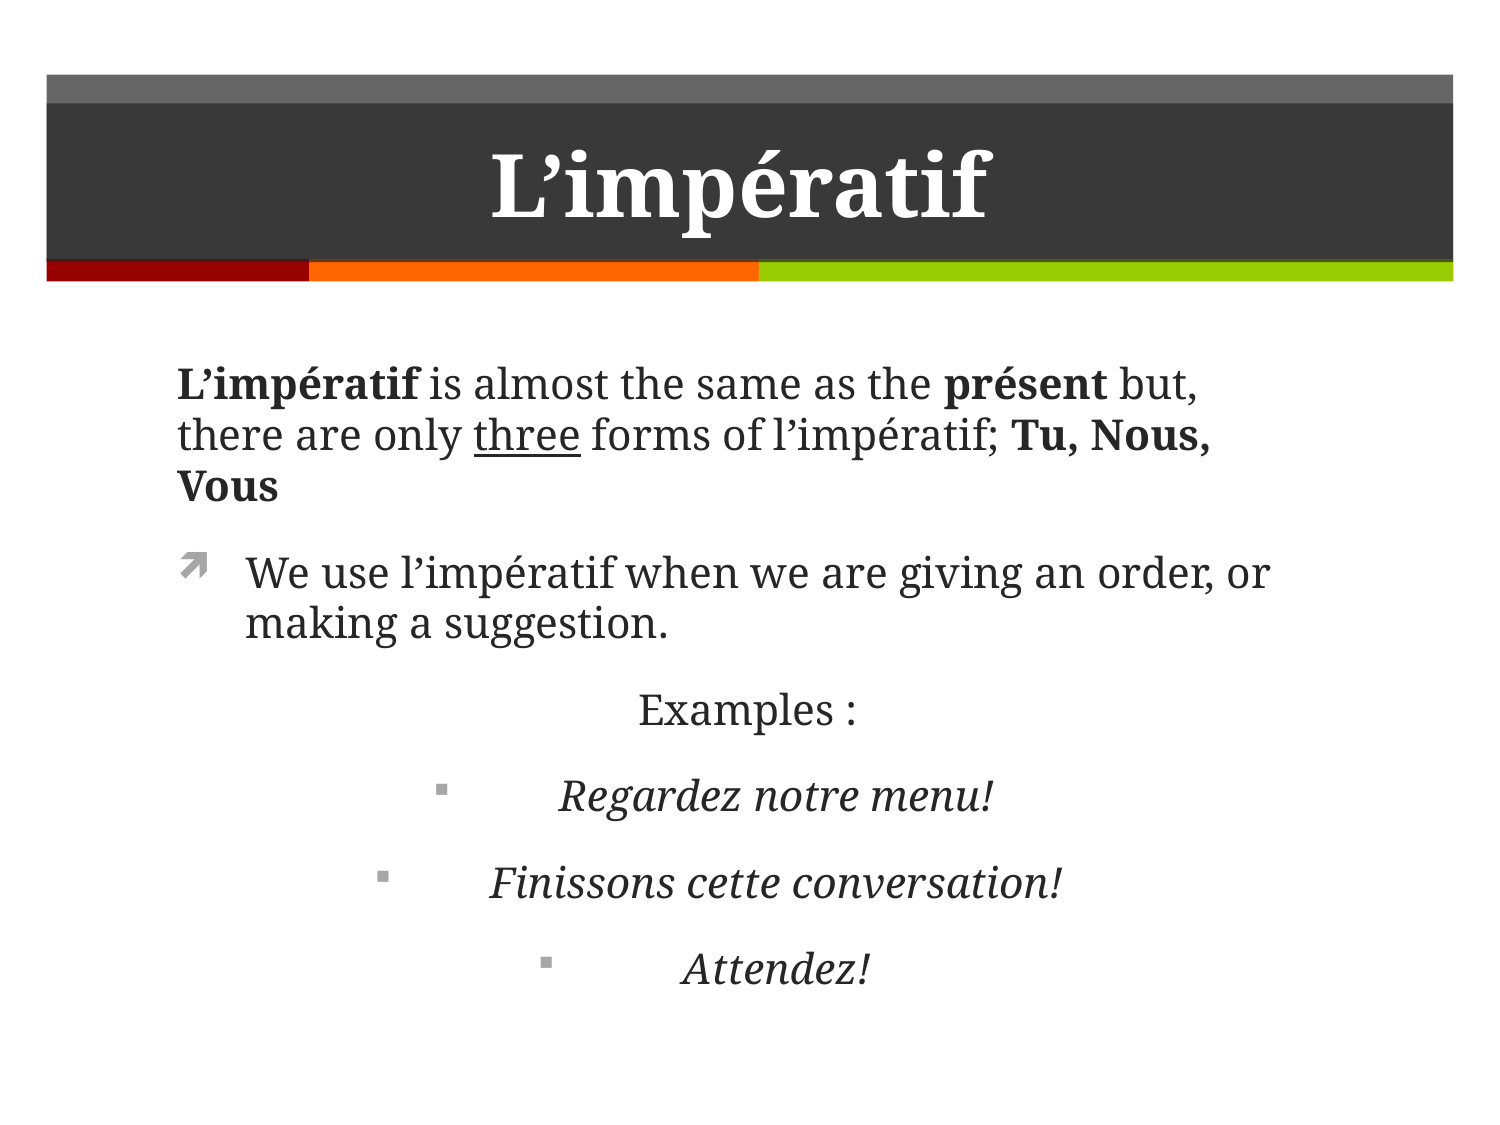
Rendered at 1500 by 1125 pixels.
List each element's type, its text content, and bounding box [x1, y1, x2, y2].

title L’impératif [46, 103, 1454, 263]
list L’impératif is almost the same as the présent but, there are only three forms of l’impératif; Tu, Nous, Vous We use l’impératif when we are giving an order, or making a suggestion. Examples : Regardez notre menu! Finissons cette conversation! Attendez! [162, 350, 1323, 1005]
